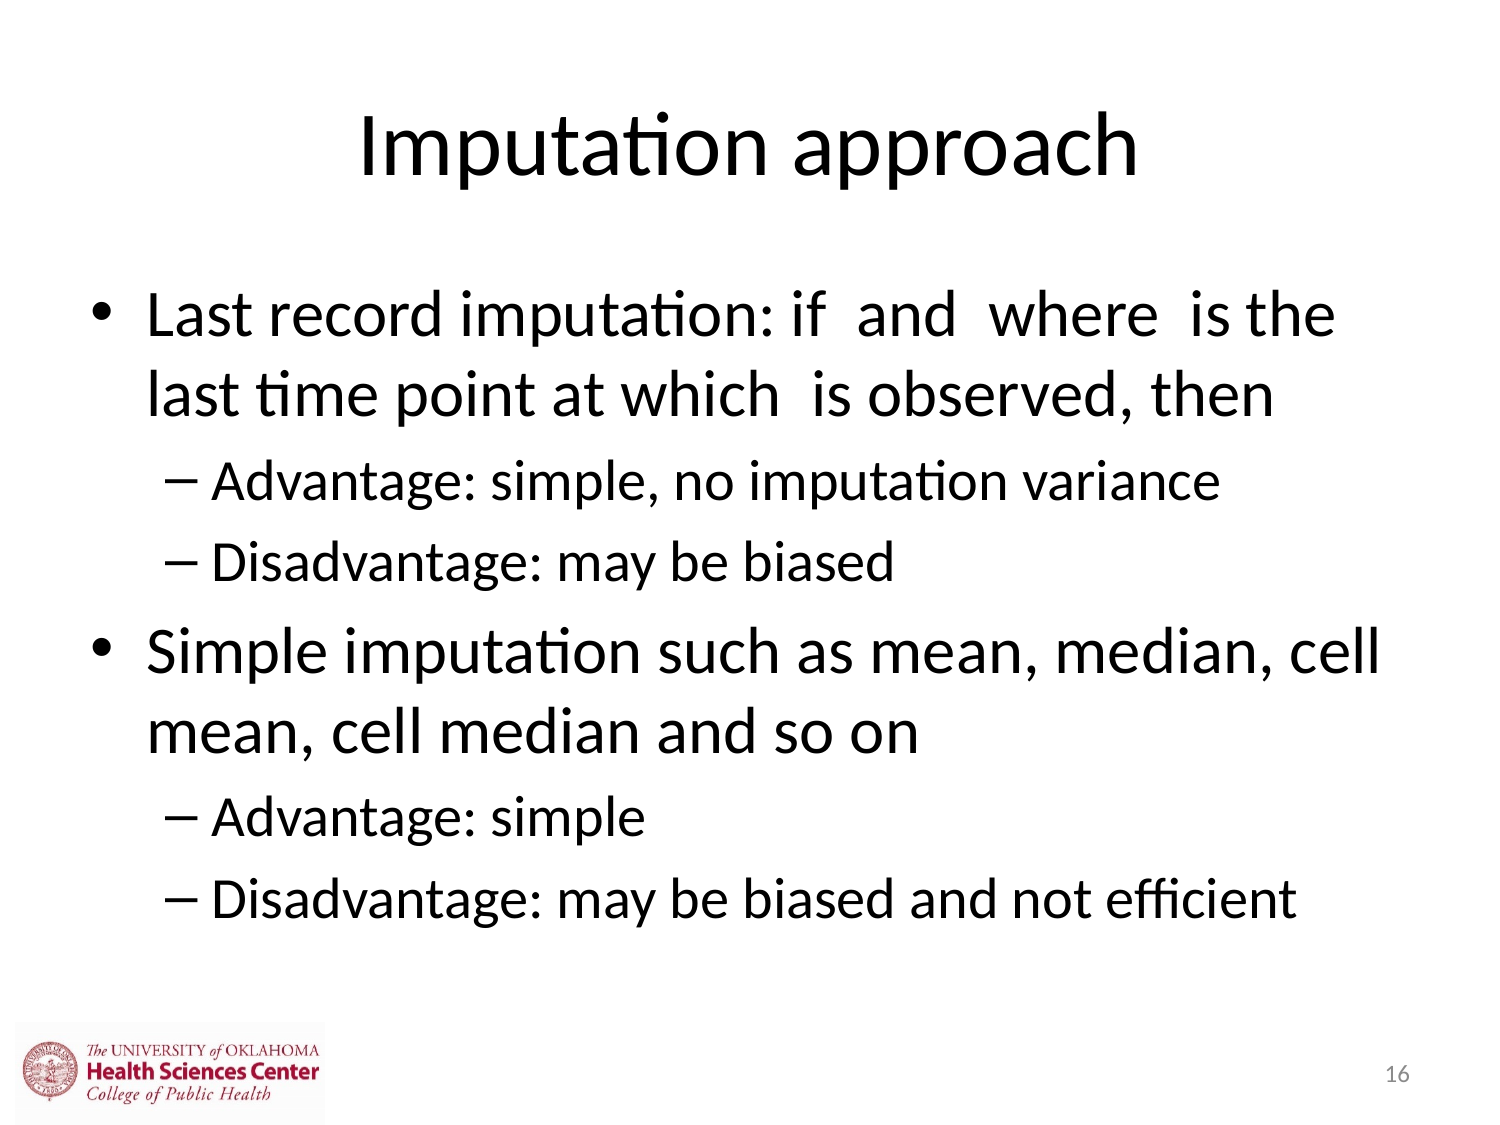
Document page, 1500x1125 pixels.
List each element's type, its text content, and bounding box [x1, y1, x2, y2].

title Imputation approach [75, 45, 1425, 233]
slide_number 16 [1074, 1042, 1425, 1103]
picture [15, 1022, 325, 1125]
